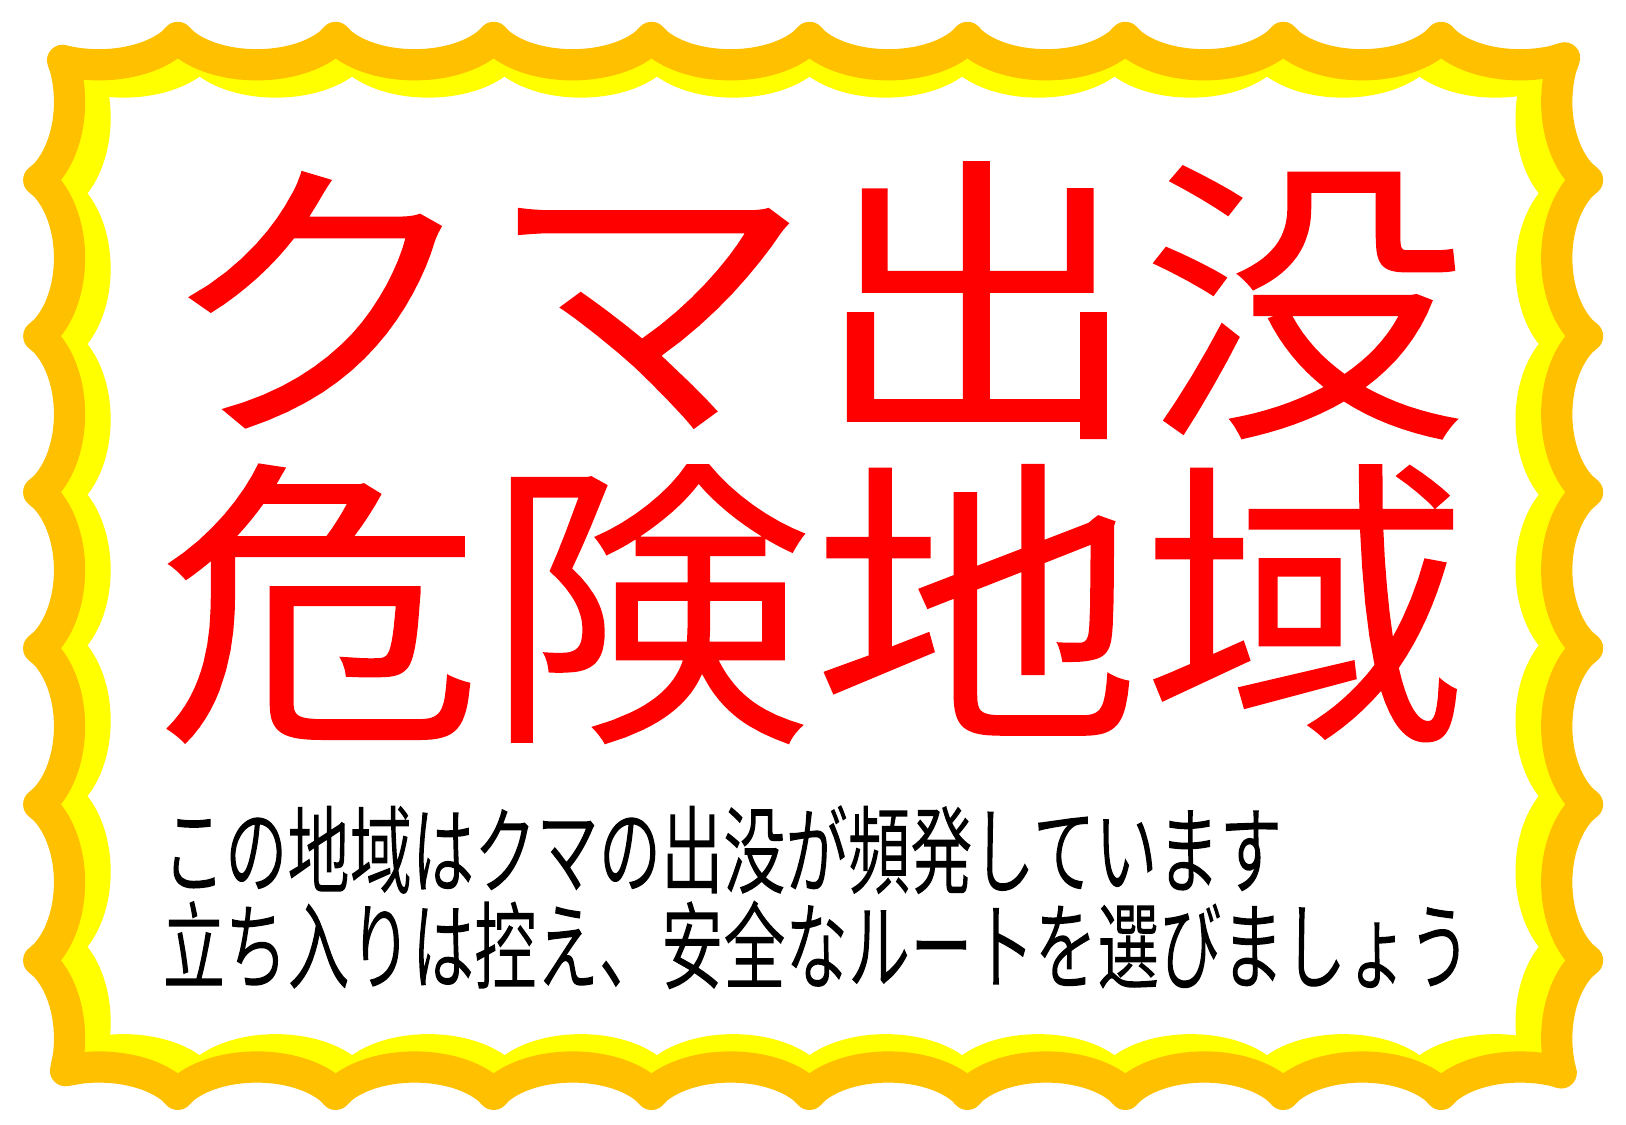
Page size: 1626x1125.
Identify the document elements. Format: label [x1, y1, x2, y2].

text_box [38, 37, 1588, 1095]
